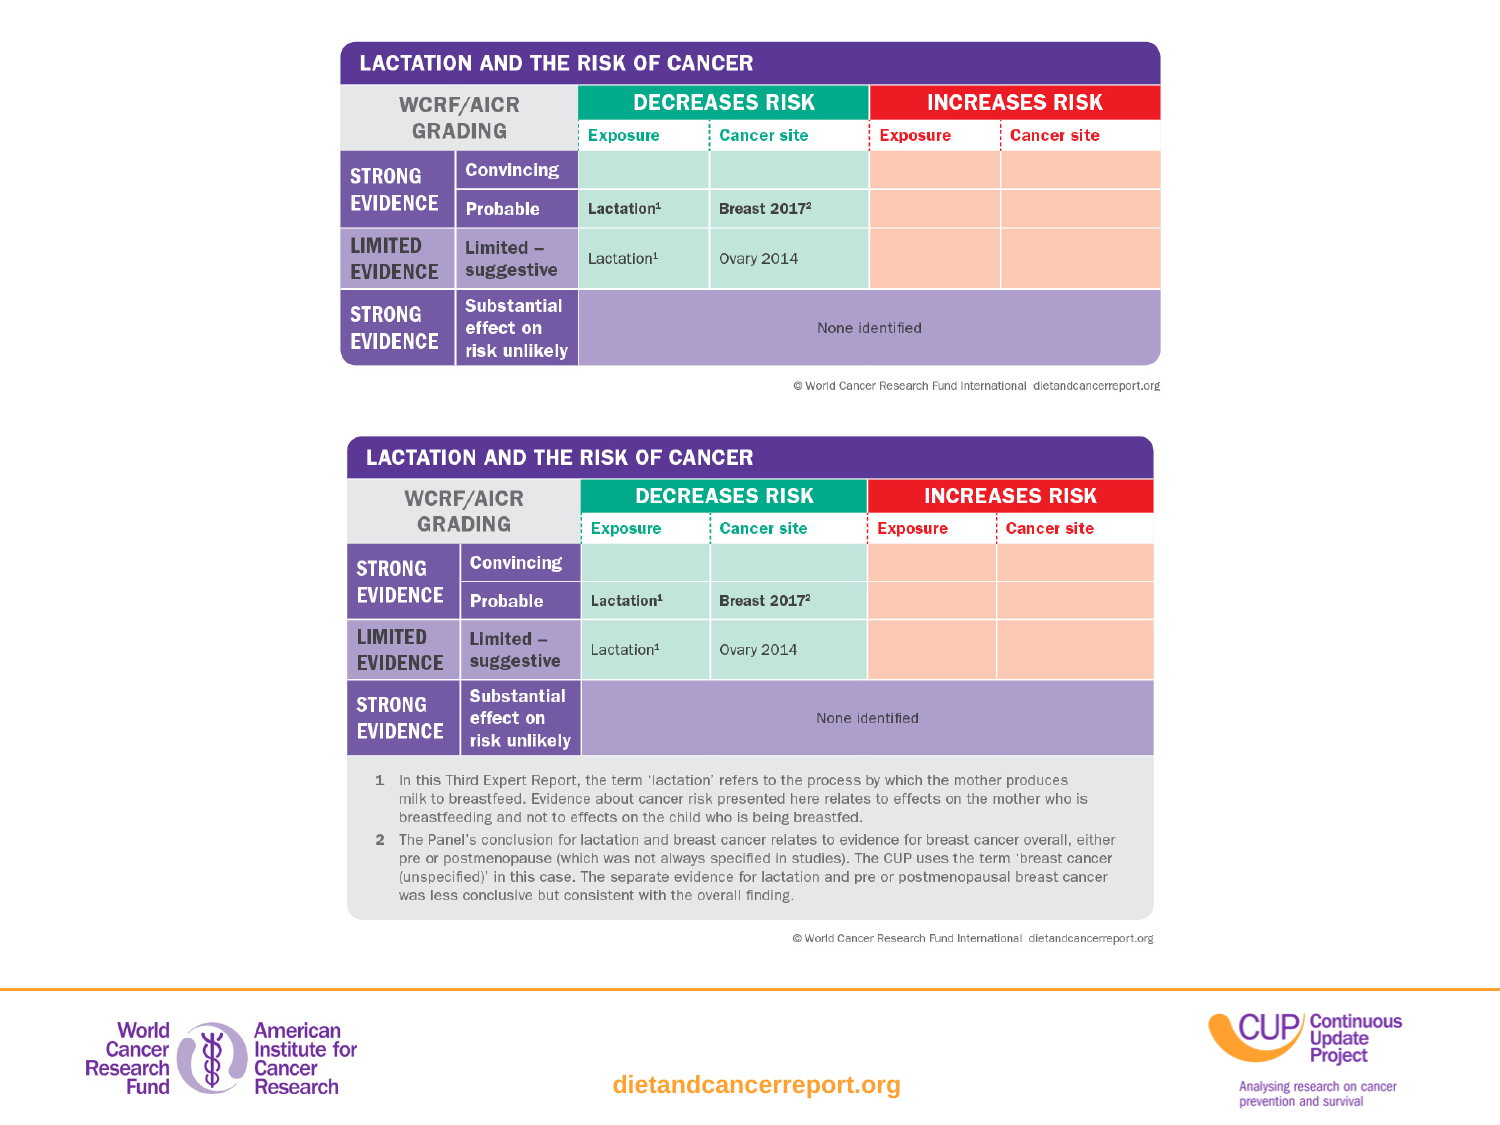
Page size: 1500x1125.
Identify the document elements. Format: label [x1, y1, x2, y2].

picture [315, 17, 1185, 966]
picture [1207, 1013, 1403, 1109]
picture [86, 1022, 357, 1094]
